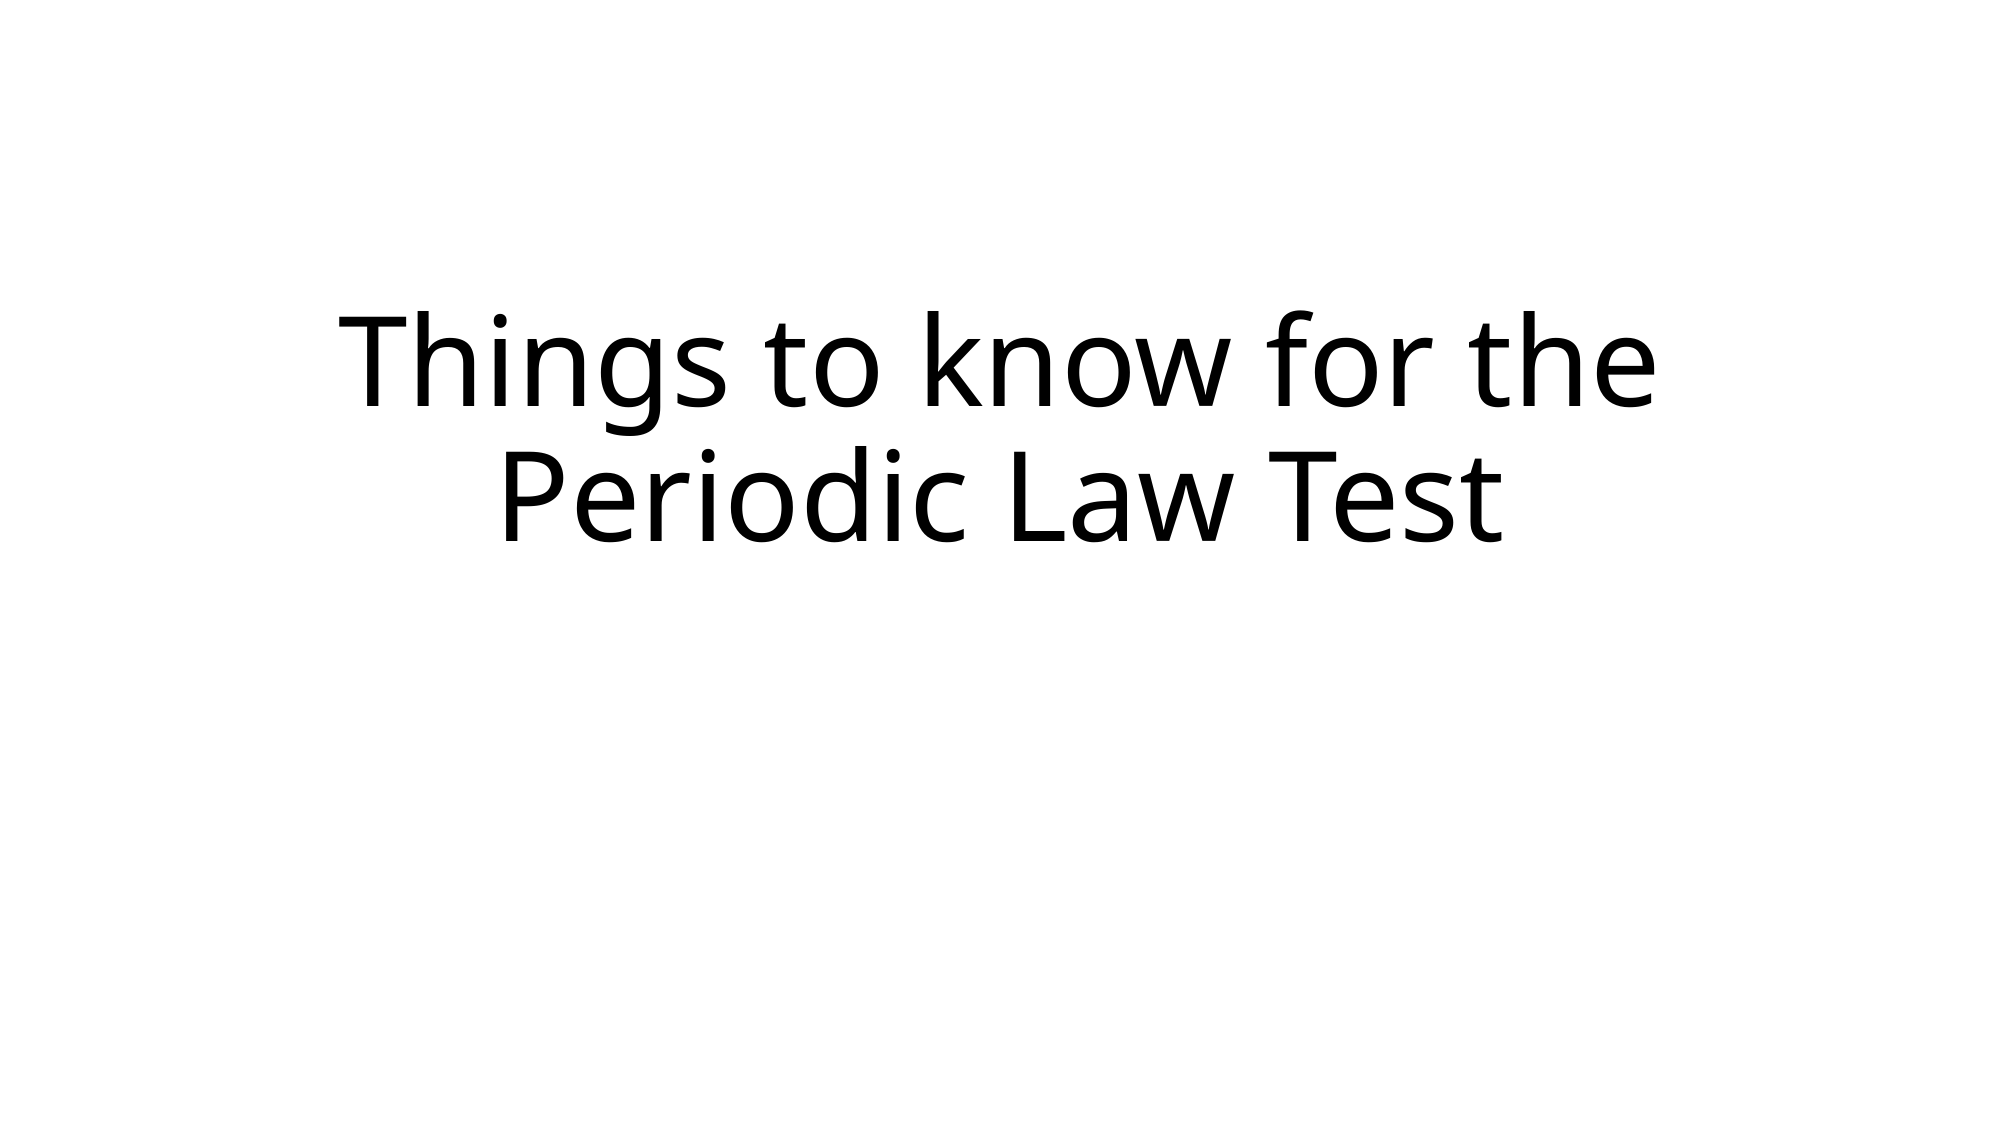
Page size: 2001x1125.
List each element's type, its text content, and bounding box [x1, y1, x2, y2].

title Things to know for the Periodic Law Test [249, 184, 1750, 576]
